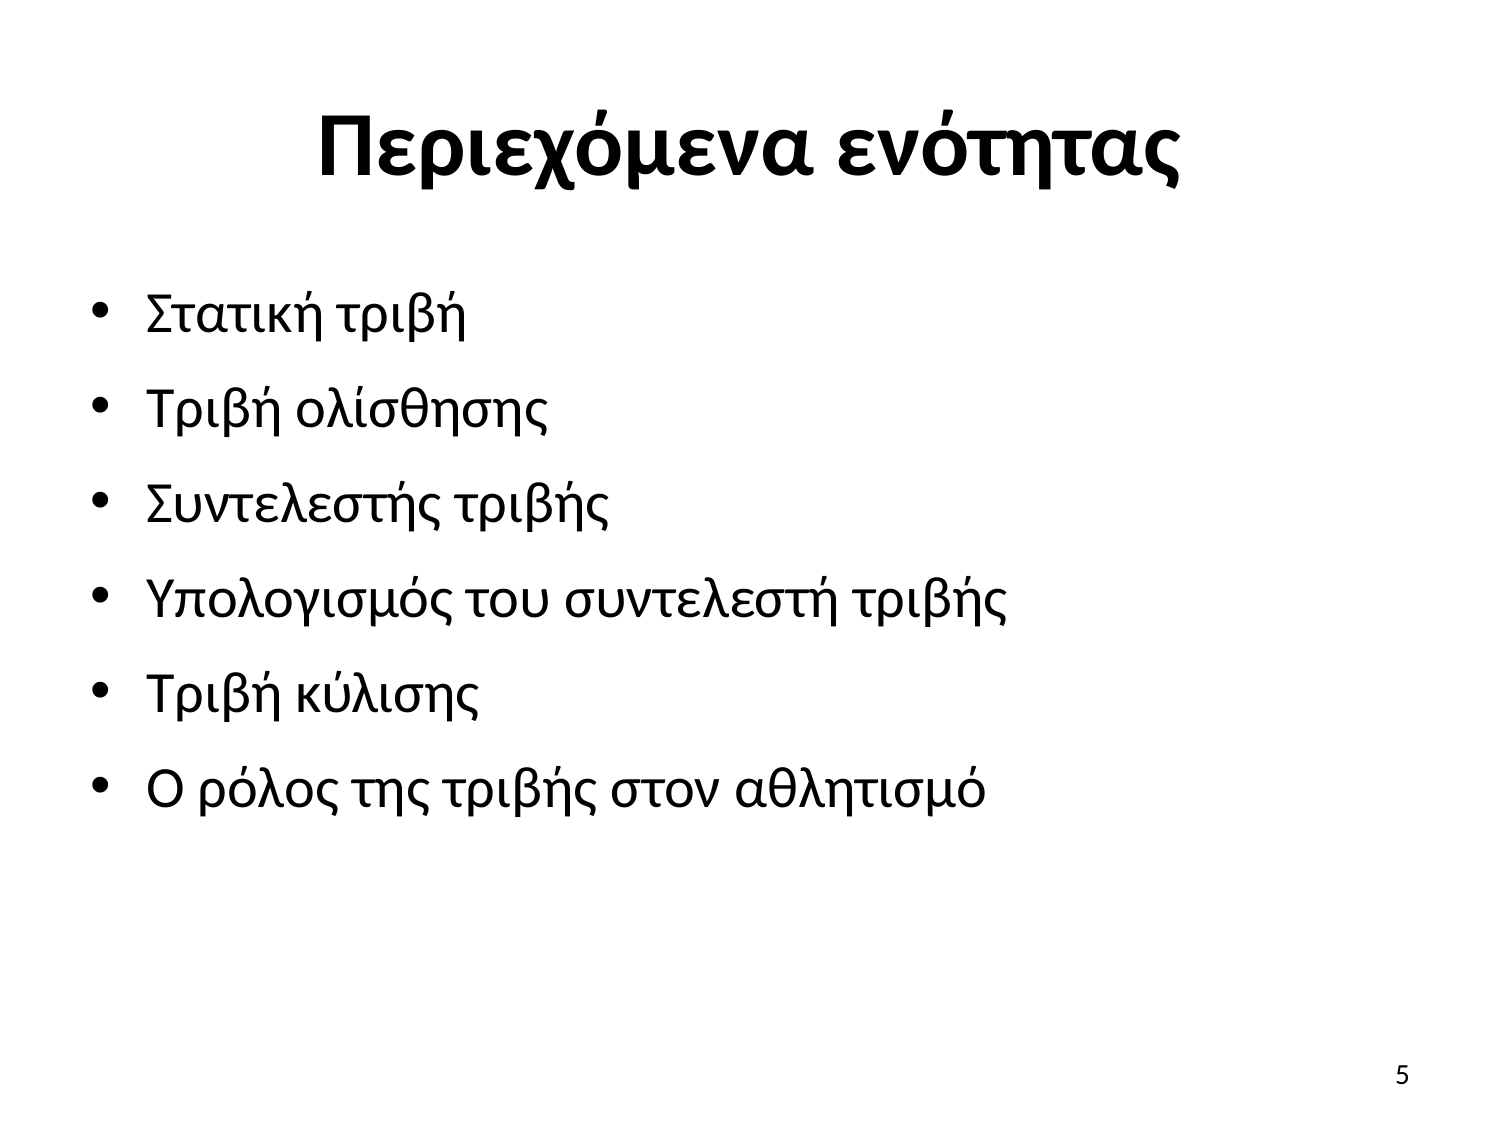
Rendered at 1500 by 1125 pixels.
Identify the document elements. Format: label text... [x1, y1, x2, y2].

slide_number 5 [1074, 1042, 1425, 1103]
title Περιεχόμενα ενότητας [75, 45, 1425, 233]
list Στατική τριβή Tριβή ολίσθησης Συντελεστής τριβής Υπολογισμός του συντελεστή τριβής Τριβή κύλισης Ο ρόλος της τριβής στον αθλητισμό [75, 267, 1425, 1005]
